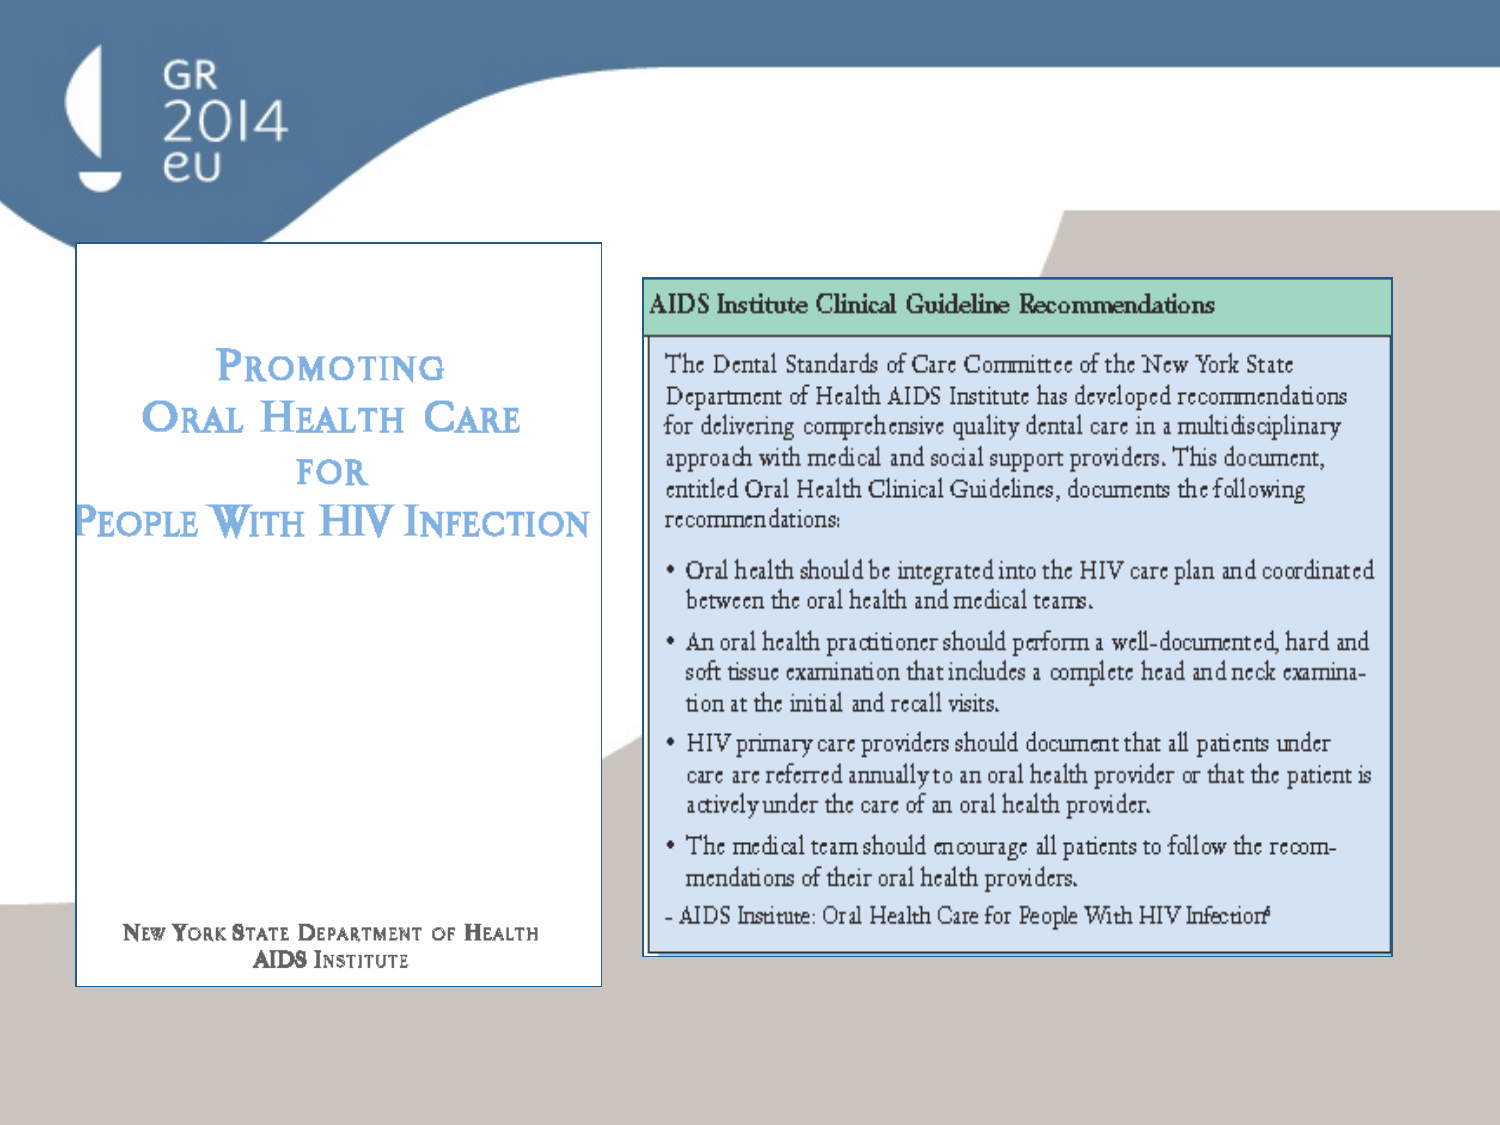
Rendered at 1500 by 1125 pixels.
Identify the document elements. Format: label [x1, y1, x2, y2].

picture [643, 278, 1392, 957]
list [76, 243, 601, 987]
